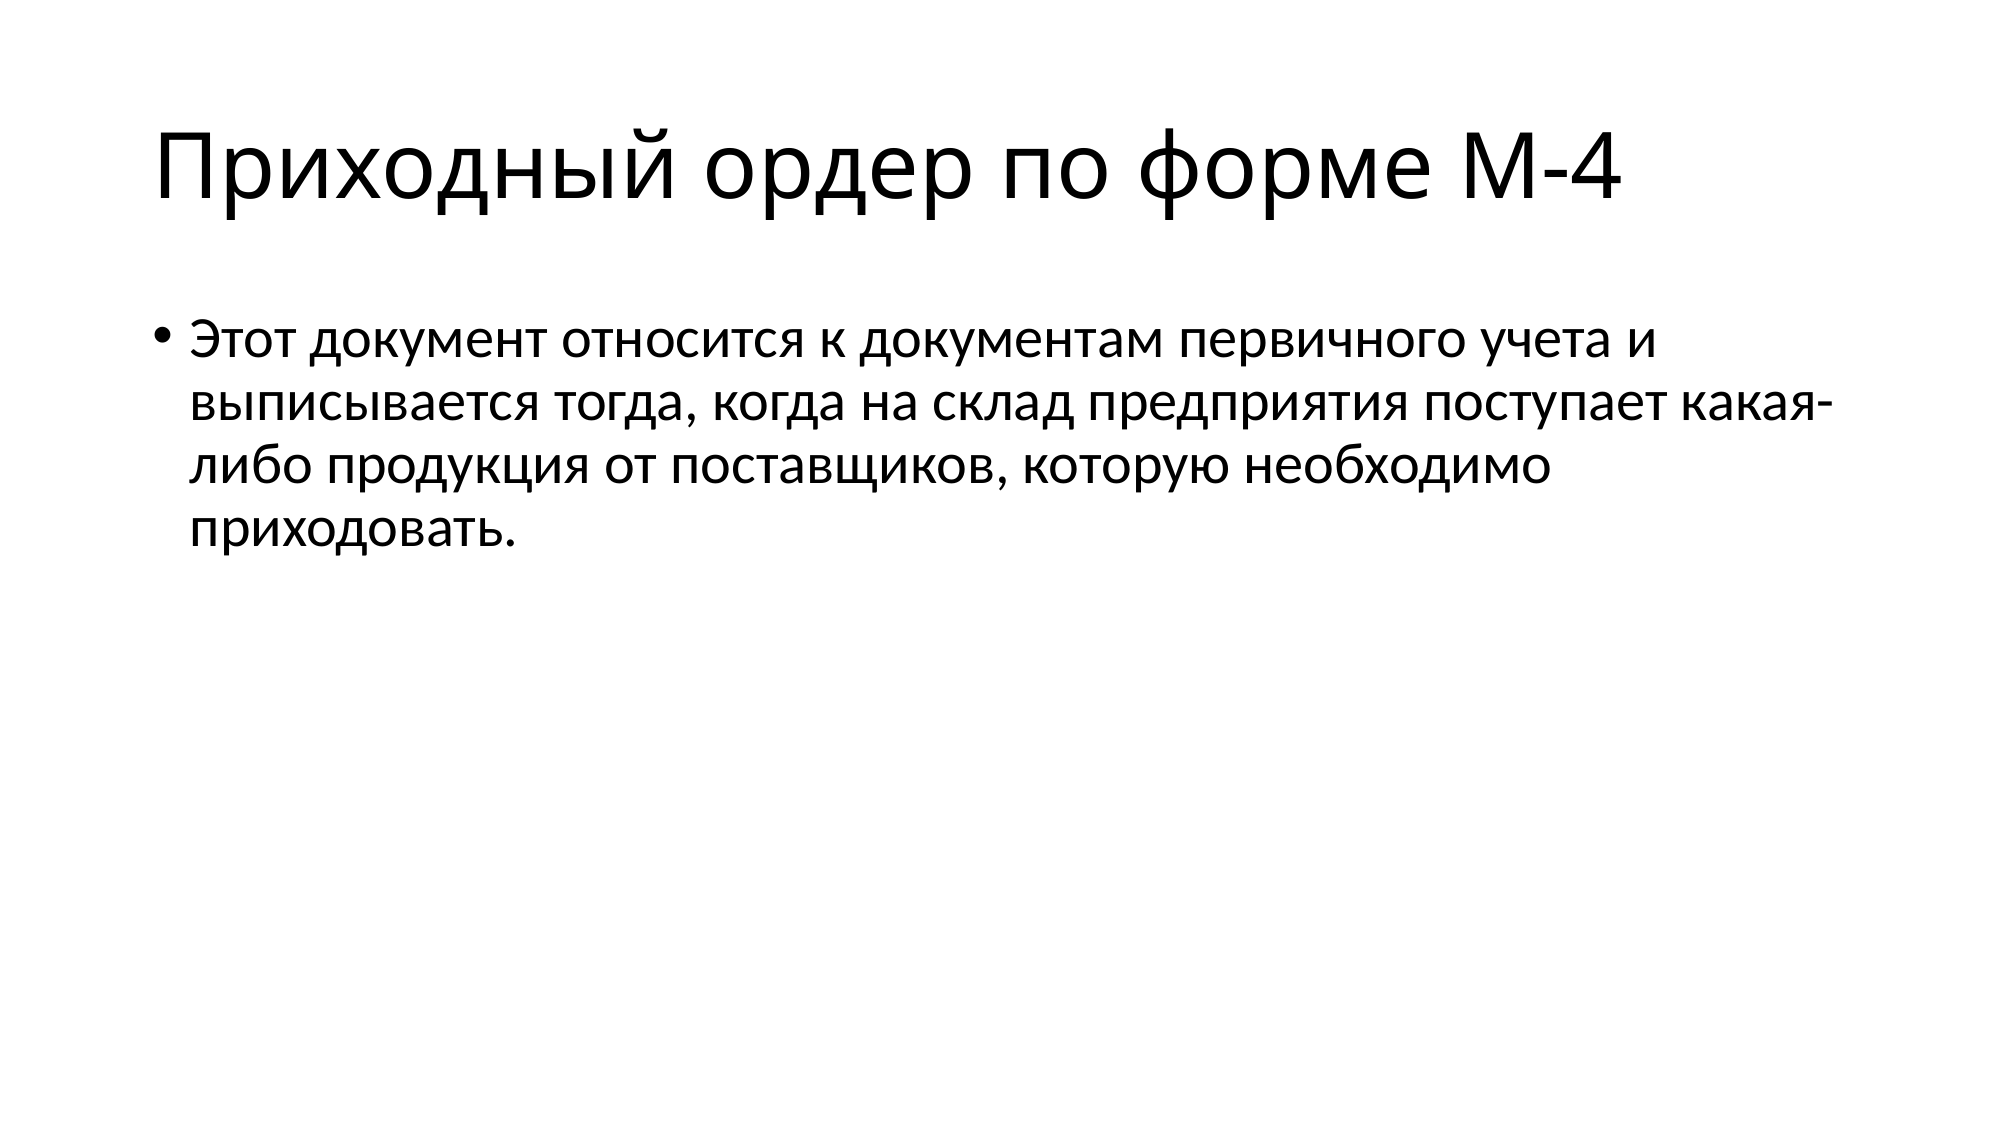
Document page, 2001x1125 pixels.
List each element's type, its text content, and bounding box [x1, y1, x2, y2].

list Этот документ относится к документам первичного учета и выписывается тогда, когда на склад предприятия поступает какая-либо продукция от поставщиков, которую необходимо приходовать. [137, 299, 1863, 1014]
title Приходный ордер по форме М-4 [137, 59, 1863, 278]
